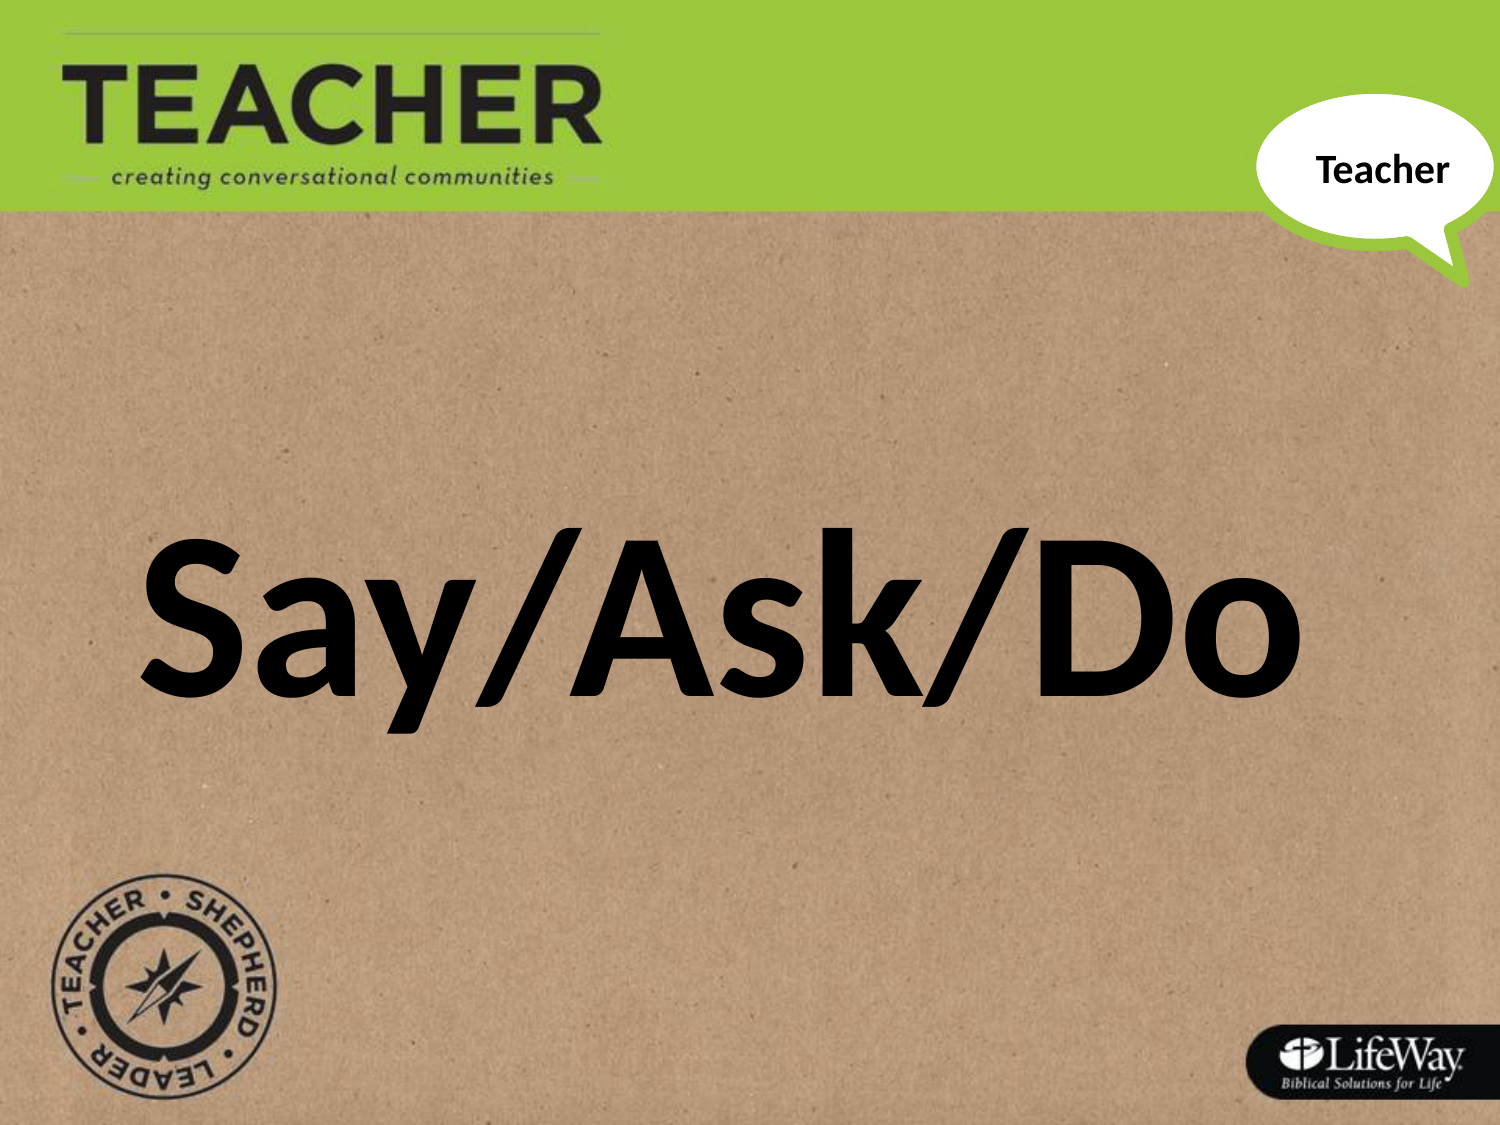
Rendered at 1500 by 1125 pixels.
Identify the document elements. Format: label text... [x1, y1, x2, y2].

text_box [1249, 87, 1500, 246]
text_box Say/Ask/Do [0, 449, 1500, 753]
picture [0, 753, 1500, 1125]
picture [0, 0, 1500, 449]
